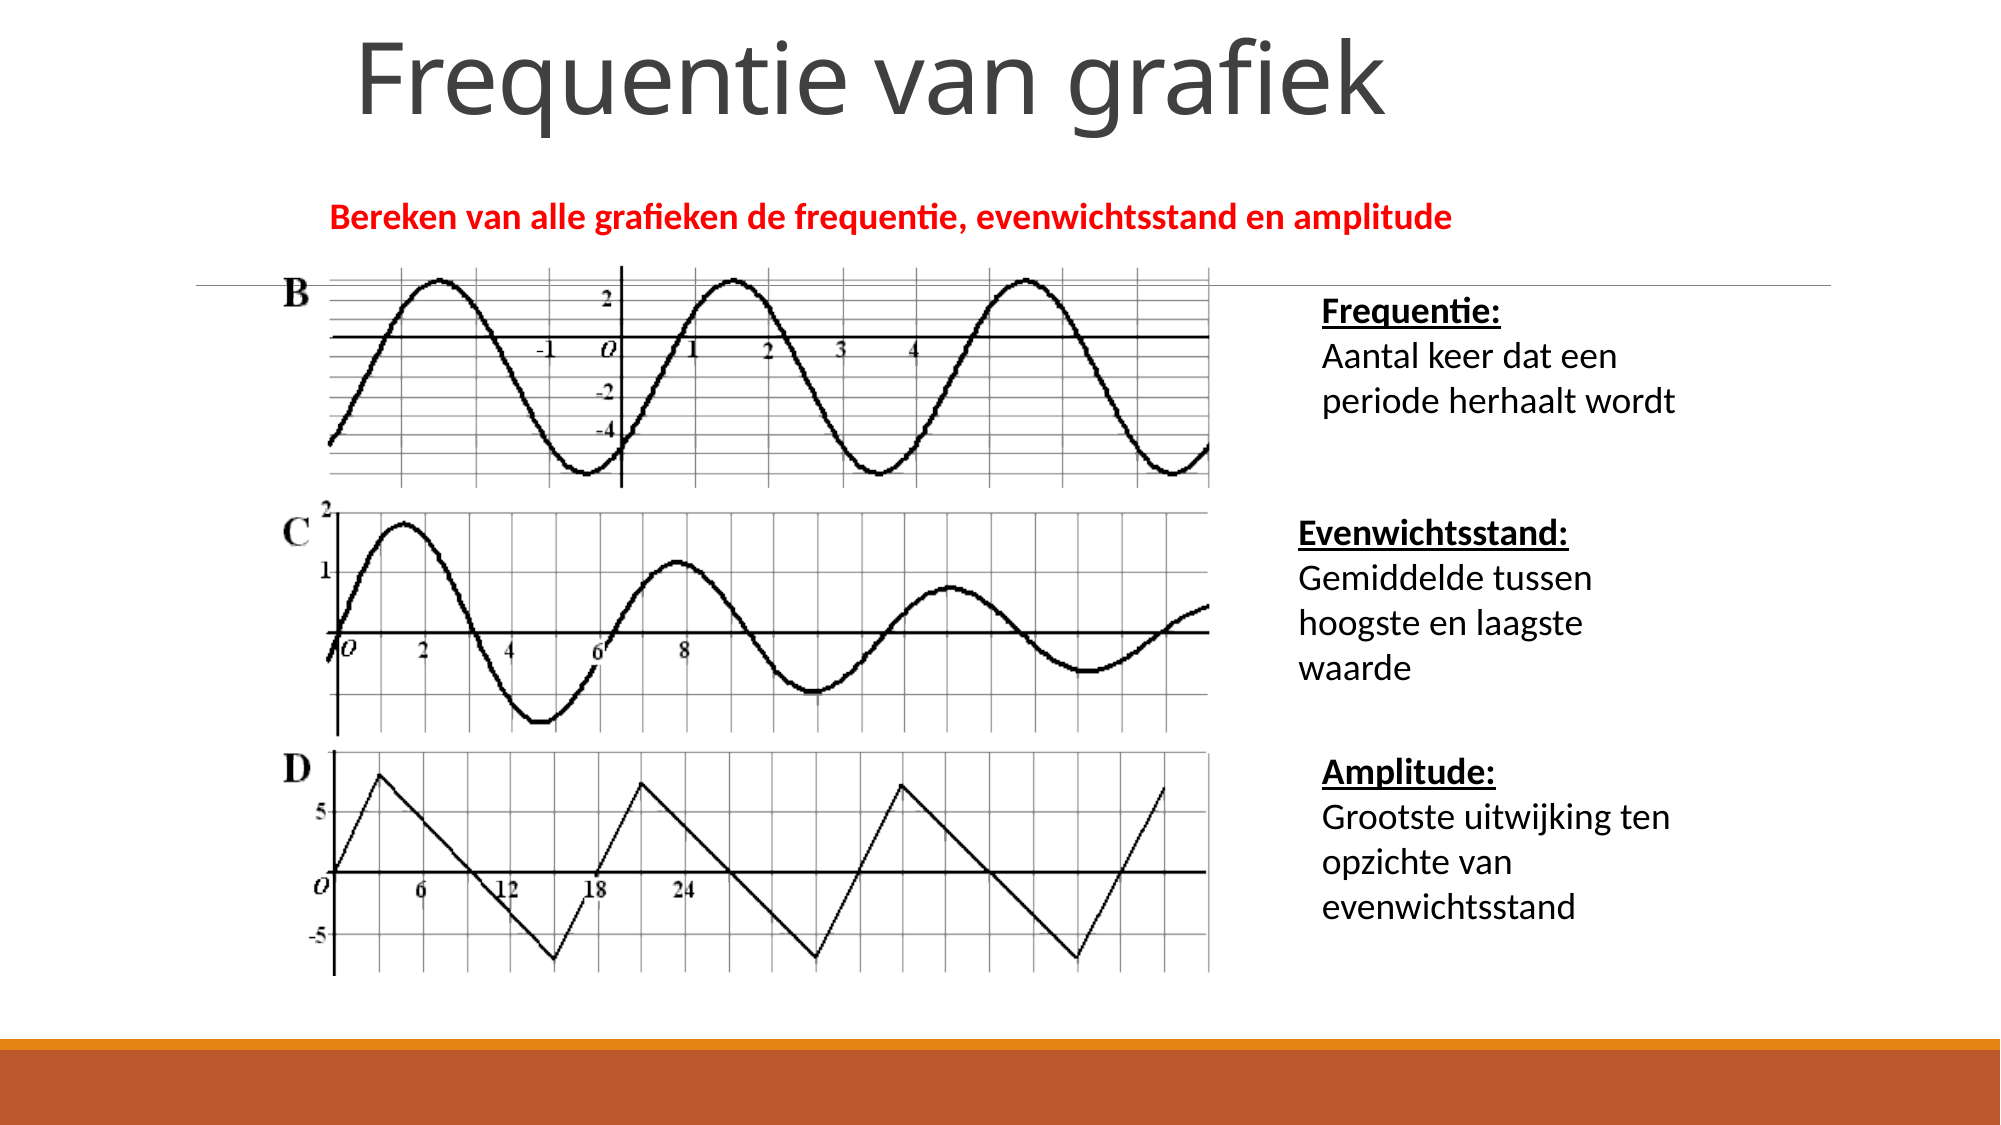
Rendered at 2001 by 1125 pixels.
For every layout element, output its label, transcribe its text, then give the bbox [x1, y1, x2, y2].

text_box Amplitude: Grootste uitwijking ten opzichte van evenwichtsstand [1307, 739, 1721, 935]
text_box Frequentie: Aantal keer dat een periode herhaalt wordt [1307, 278, 1721, 429]
picture [281, 243, 1210, 977]
title Frequentie van grafiek [338, 10, 1713, 143]
text_box Evenwichtsstand: Gemiddelde tussen hoogste en laagste waarde [1283, 500, 1697, 696]
text_box Bereken van alle grafieken de frequentie, evenwichtsstand en amplitude [314, 184, 1721, 245]
